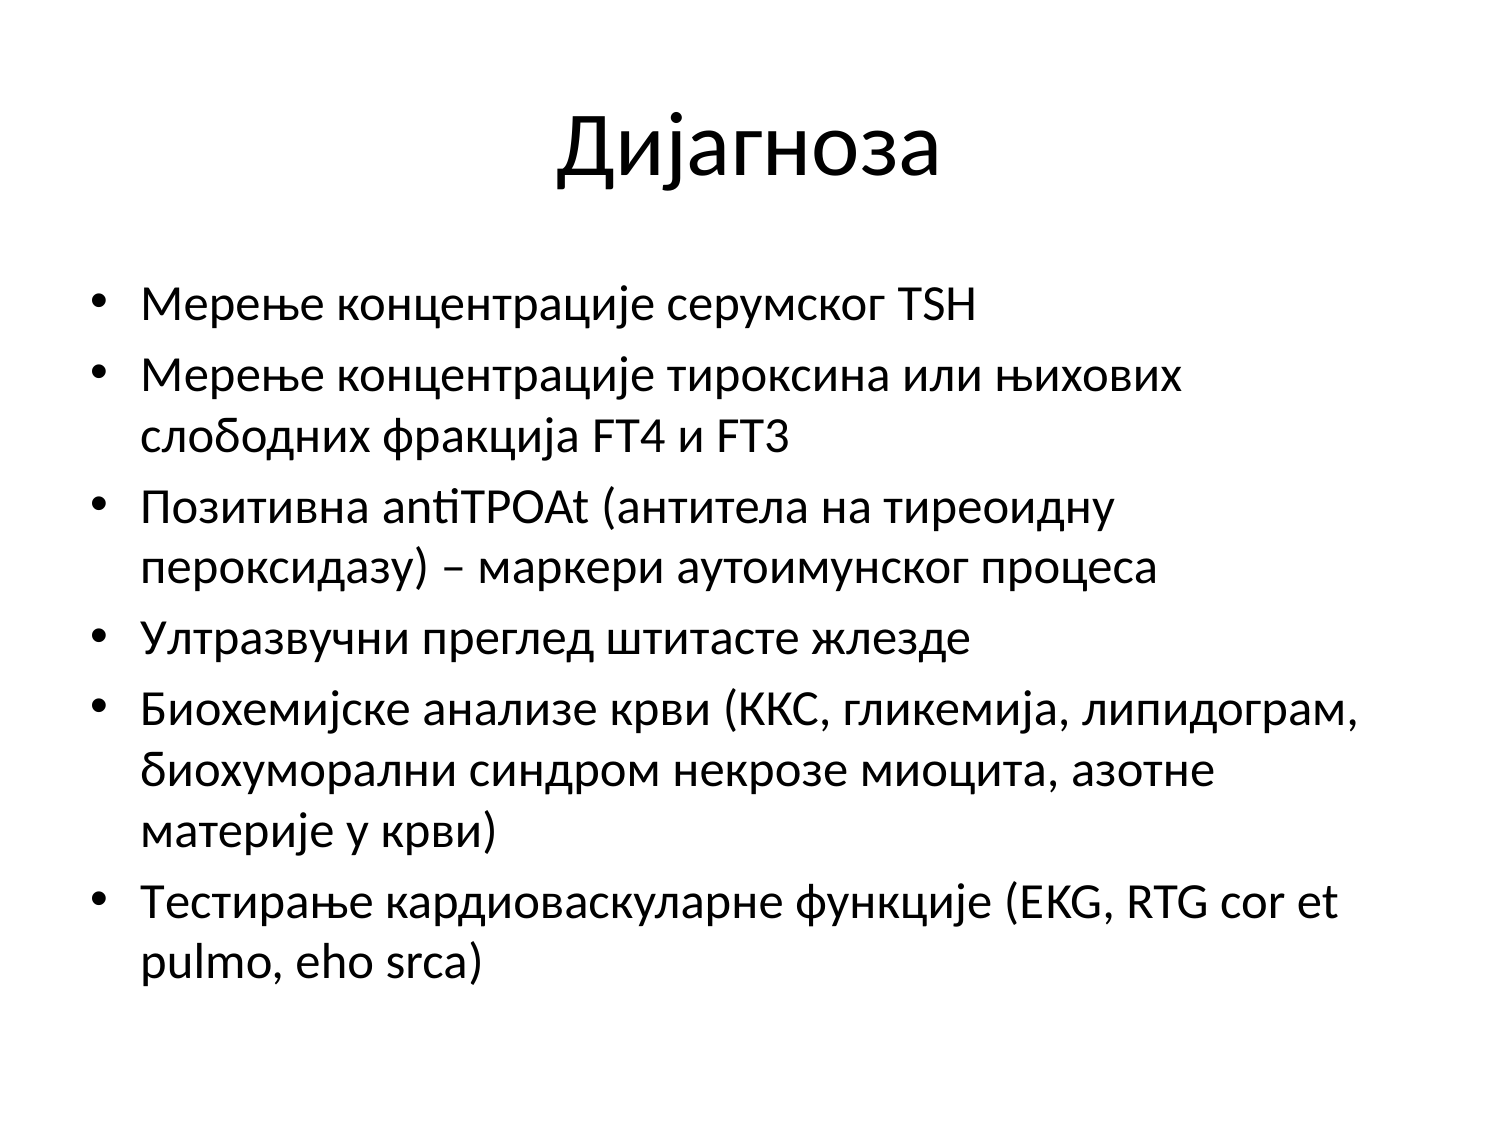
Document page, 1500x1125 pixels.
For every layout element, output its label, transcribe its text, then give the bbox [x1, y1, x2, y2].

title Дијагноза [75, 45, 1425, 233]
list Мерење концентрације серумског TSH Мерење концентрације тироксина или њихових слободних фракција FT4 и FT3 Позитивна antiTPOAt (антитела на тиреоидну пероксидазу) – маркери аутоимунског процеса Ултразвучни преглед штитасте жлезде Биохемијске анализе крви (ККС, гликемија, липидограм, биохуморални синдром некрозе миоцита, азотне материје у крви) Тестирање кардиоваскуларне функције (ЕKG, RTG cor et pulmo, eho srca) [75, 262, 1425, 1005]
